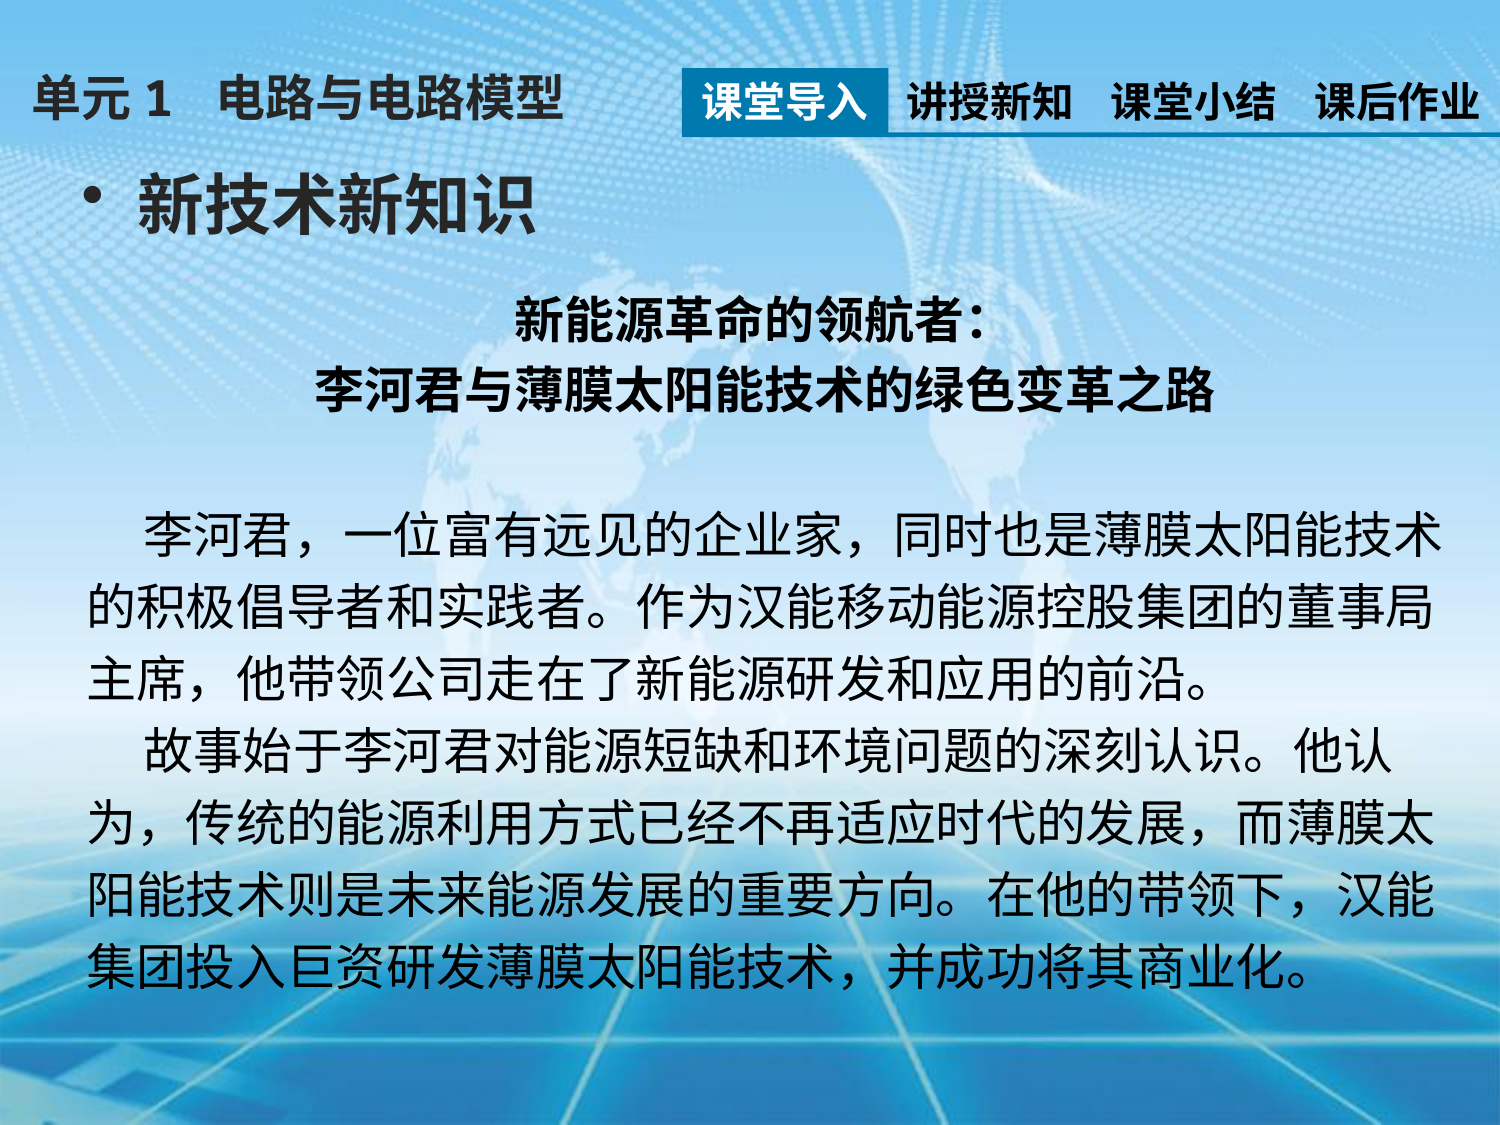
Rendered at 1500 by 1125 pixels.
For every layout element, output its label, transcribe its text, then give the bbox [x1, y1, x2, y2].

text_box 新技术新知识 [66, 155, 1417, 261]
text_box 新能源革命的领航者： 李河君与薄膜太阳能技术的绿色变革之路 李河君，一位富有远见的企业家，同时也是薄膜太阳能技术的积极倡导者和实践者。作为汉能移动能源控股集团的董事局主席，他带领公司走在了新能源研发和应用的前沿。 故事始于李河君对能源短缺和环境问题的深刻认识。他认为，传统的能源利用方式已经不再适应时代的发展，而薄膜太阳能技术则是未来能源发展的重要方向。在他的带领下，汉能集团投入巨资研发薄膜太阳能技术，并成功将其商业化。 [71, 281, 1458, 980]
picture [0, 0, 1500, 1125]
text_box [16, 59, 1500, 135]
